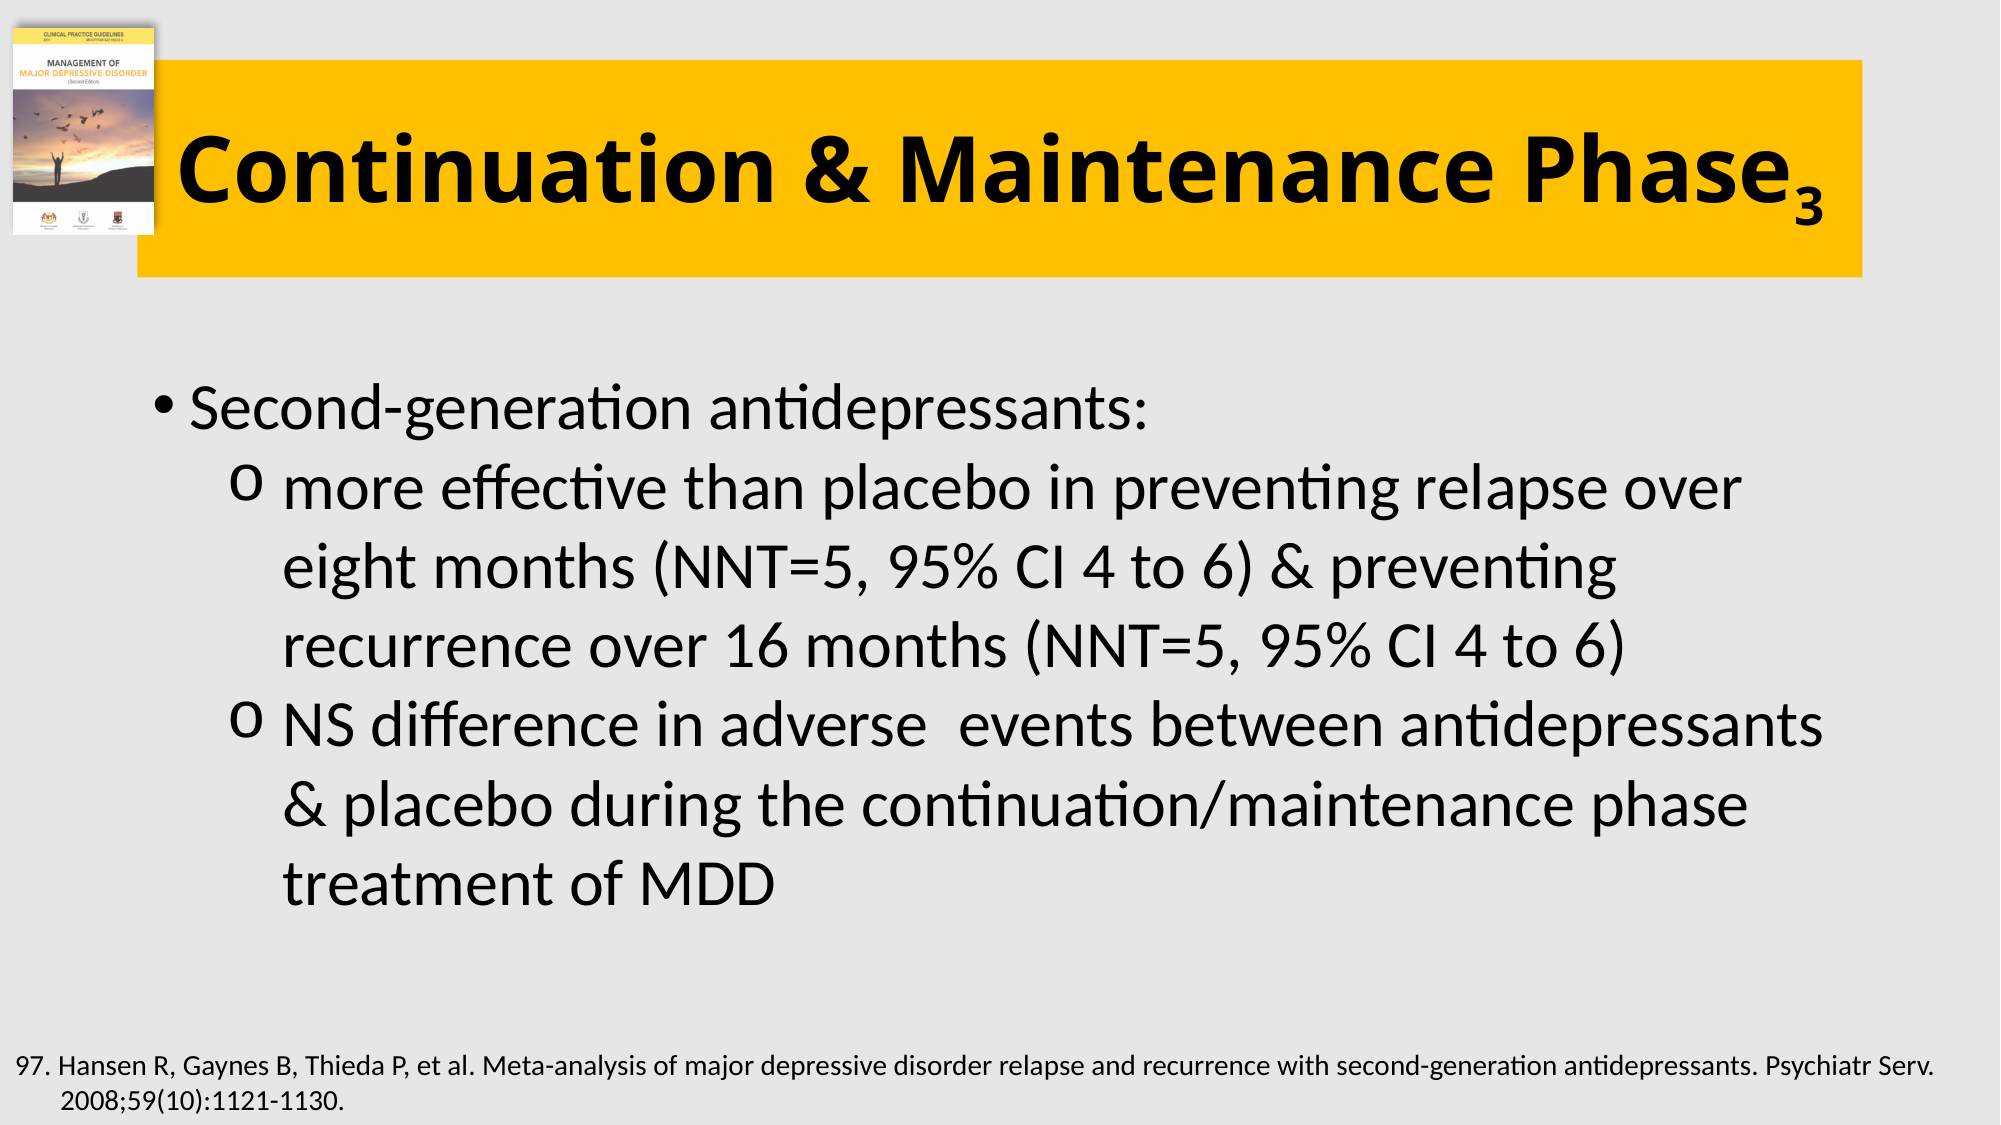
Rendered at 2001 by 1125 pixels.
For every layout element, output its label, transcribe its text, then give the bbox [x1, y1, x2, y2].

text_box 97. Hansen R, Gaynes B, Thieda P, et al. Meta-analysis of major depressive disorder relapse and recurrence with second-generation antidepressants. Psychiatr Serv. 2008;59(10):1121-1130. [0, 1039, 2000, 1124]
list Second-generation antidepressants: more effective than placebo in preventing relapse over eight months (NNT=5, 95% CI 4 to 6) & preventing recurrence over 16 months (NNT=5, 95% CI 4 to 6) NS difference in adverse events between antidepressants & placebo during the continuation/maintenance phase treatment of MDD [137, 277, 1863, 930]
picture [13, 28, 154, 235]
title Continuation & Maintenance Phase3 [137, 59, 1863, 277]
